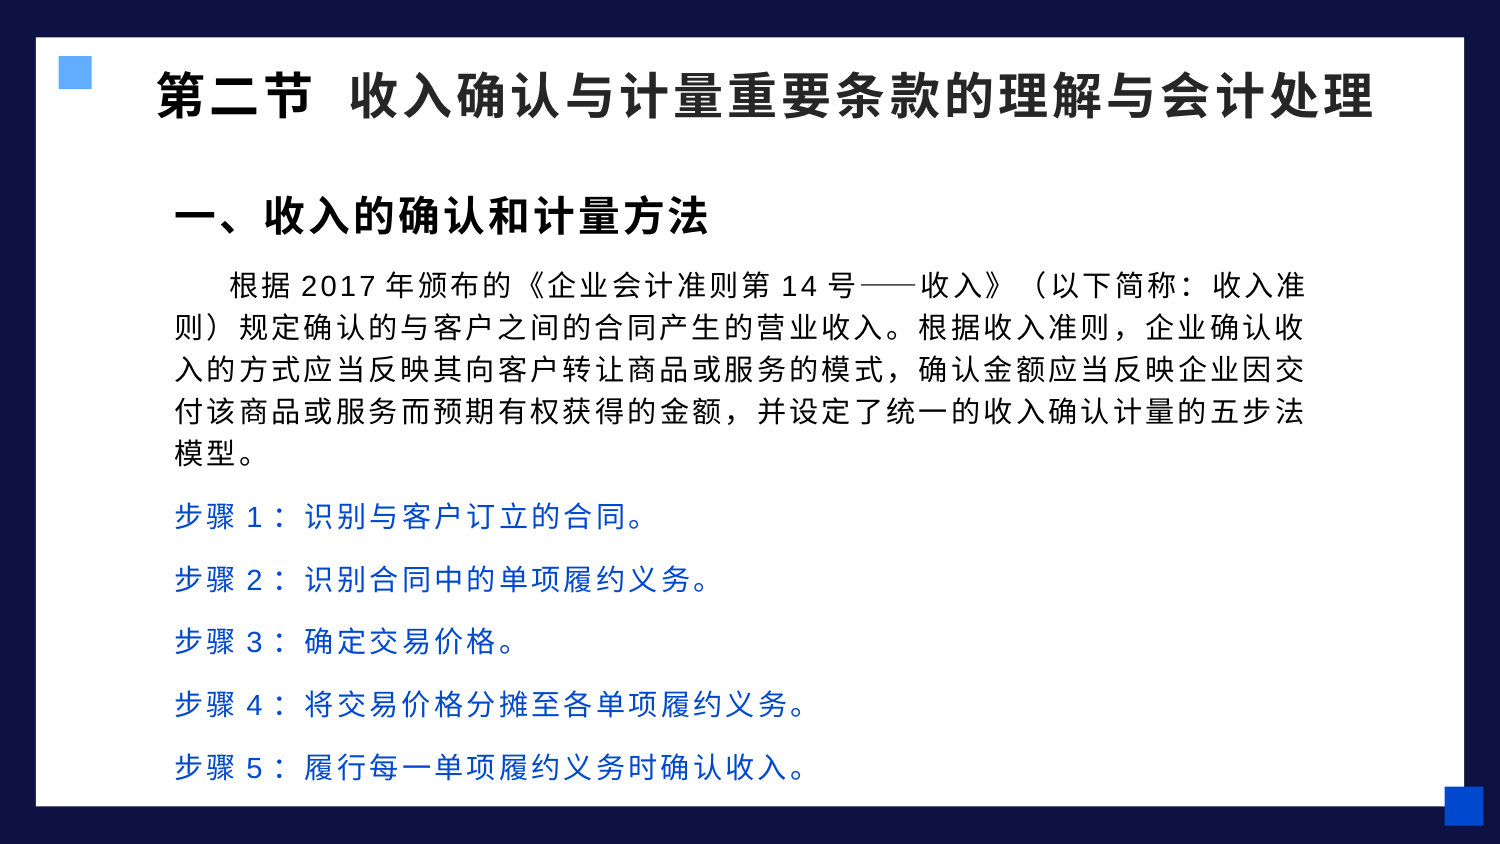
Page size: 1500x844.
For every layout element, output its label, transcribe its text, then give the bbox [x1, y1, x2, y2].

title 第二节 收入确认与计量重要条款的理解与会计处理 [111, 43, 1414, 134]
list 一、收入的确认和计量方法 根据2017年颁布的《企业会计准则第14号——收入》（以下简称：收入准则）规定确认的与客户之间的合同产生的营业收入。根据收入准则，企业确认收入的方式应当反映其向客户转让商品或服务的模式，确认金额应当反映企业因交付该商品或服务而预期有权获得的金额，并设定了统一的收入确认计量的五步法模型。 步骤1：识别与客户订立的合同。 步骤2：识别合同中的单项履约义务。 步骤3：确定交易价格。 步骤4：将交易价格分摊至各单项履约义务。 步骤5：履行每一单项履约义务时确认收入。 [157, 179, 1343, 605]
